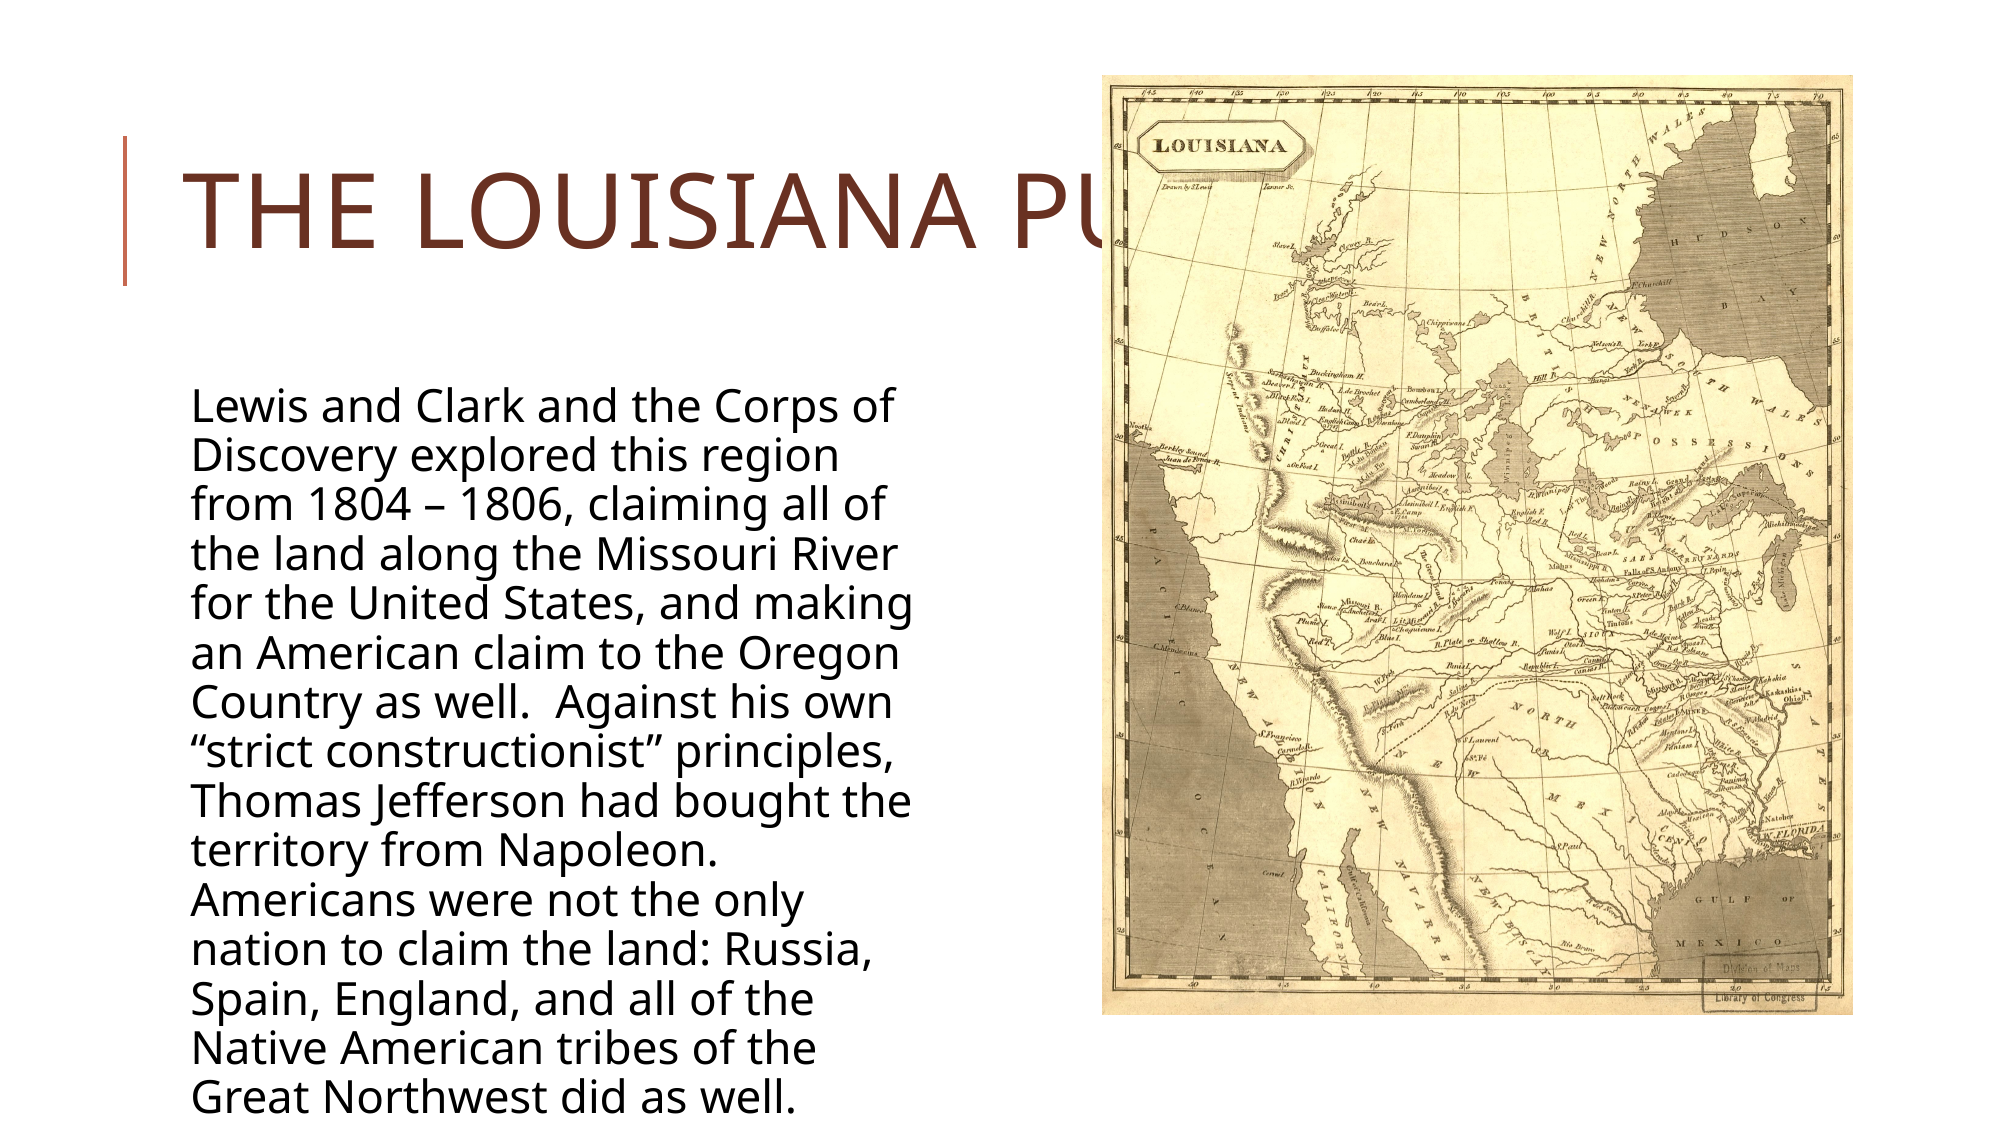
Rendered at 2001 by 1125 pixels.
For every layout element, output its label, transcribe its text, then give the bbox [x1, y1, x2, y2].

list Lewis and Clark and the Corps of Discovery explored this region from 1804 – 1806, claiming all of the land along the Missouri River for the United States, and making an American claim to the Oregon Country as well. Against his own “strict constructionist” principles, Thomas Jefferson had bought the territory from Napoleon. Americans were not the only nation to claim the land: Russia, Spain, England, and all of the Native American tribes of the Great Northwest did as well. [168, 375, 948, 1035]
title The Louisiana purchase [168, 96, 1095, 342]
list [1102, 74, 1853, 1015]
